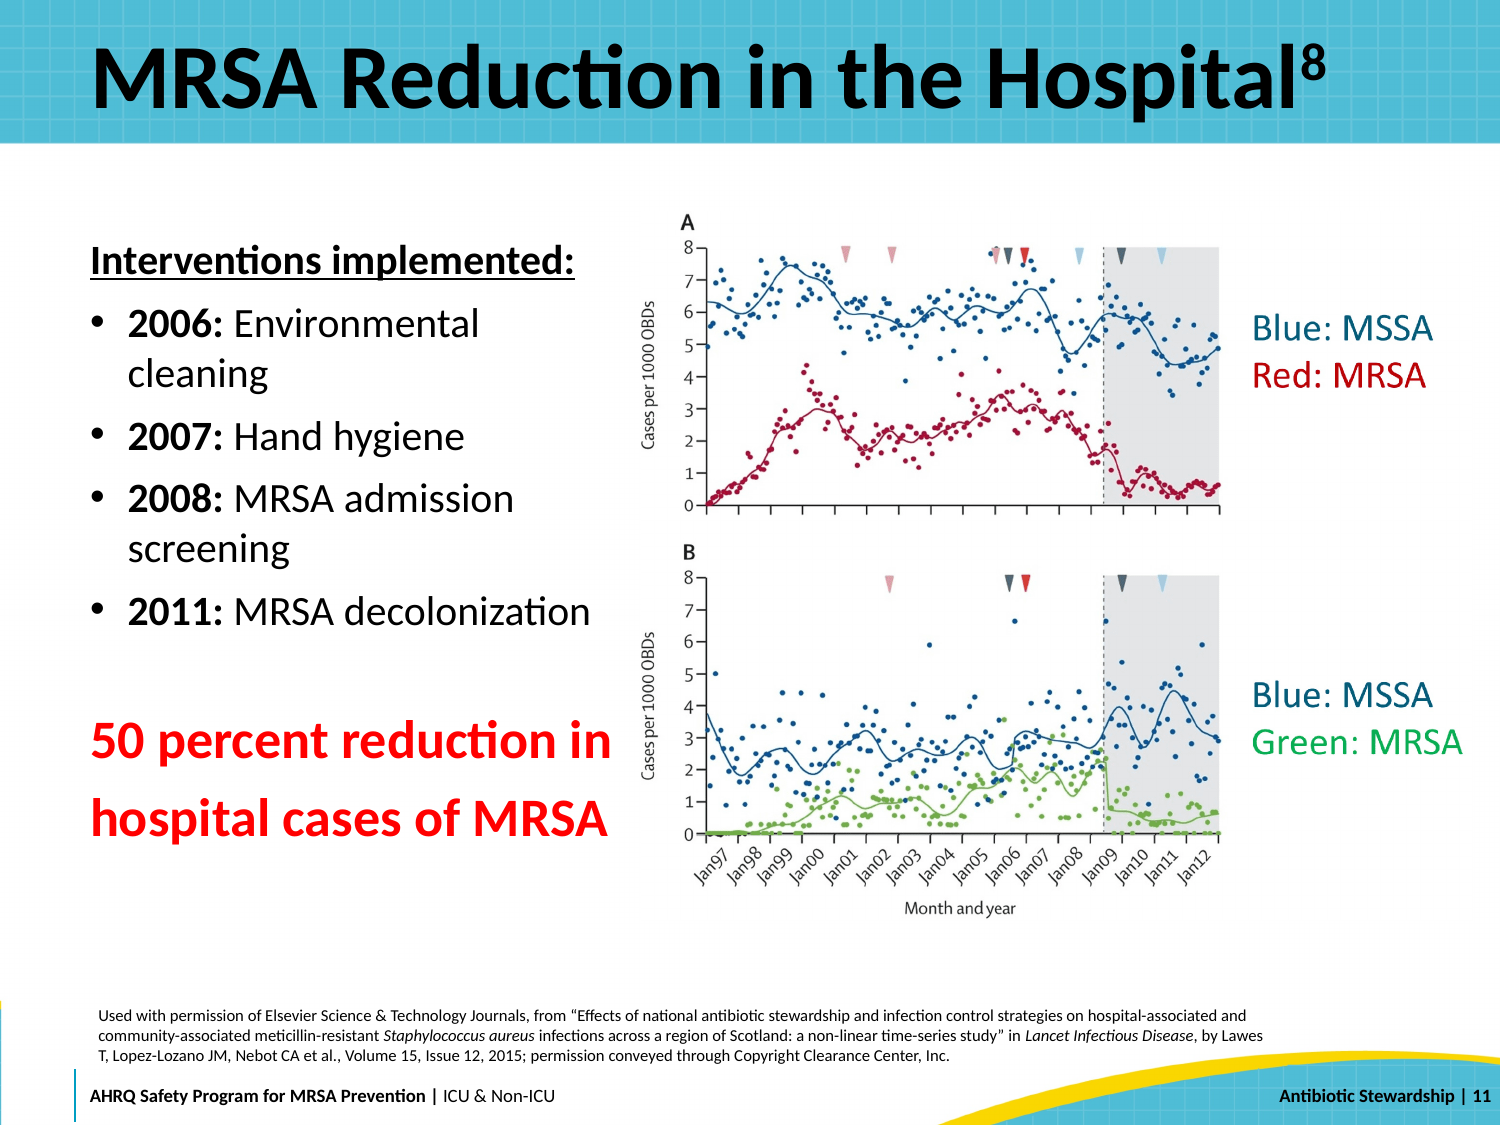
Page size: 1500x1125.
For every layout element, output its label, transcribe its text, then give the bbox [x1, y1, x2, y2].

list 50 percent reduction in hospital cases of MRSA [75, 684, 638, 879]
list Used with permission of Elsevier Science & Technology Journals, from “Effects of national antibiotic stewardship and infection control strategies on hospital-associated and community-associated meticillin-resistant Staphylococcus aureus infections across a region of Scotland: a non-linear time-series study” in Lancet Infectious Disease, by Lawes T, Lopez-Lozano JM, Nebot CA et al., Volume 15, Issue 12, 2015; permission conveyed through Copyright Clearance Center, Inc. [83, 997, 1284, 1125]
picture [0, 0, 1500, 1125]
slide_number | 11 [1455, 1065, 1500, 1125]
list Interventions implemented: 2006: Environmental cleaning 2007: Hand hygiene 2008: MRSA admission screening 2011: MRSA decolonization [75, 225, 614, 684]
title MRSA Reduction in the Hospital8 [75, 0, 1425, 150]
